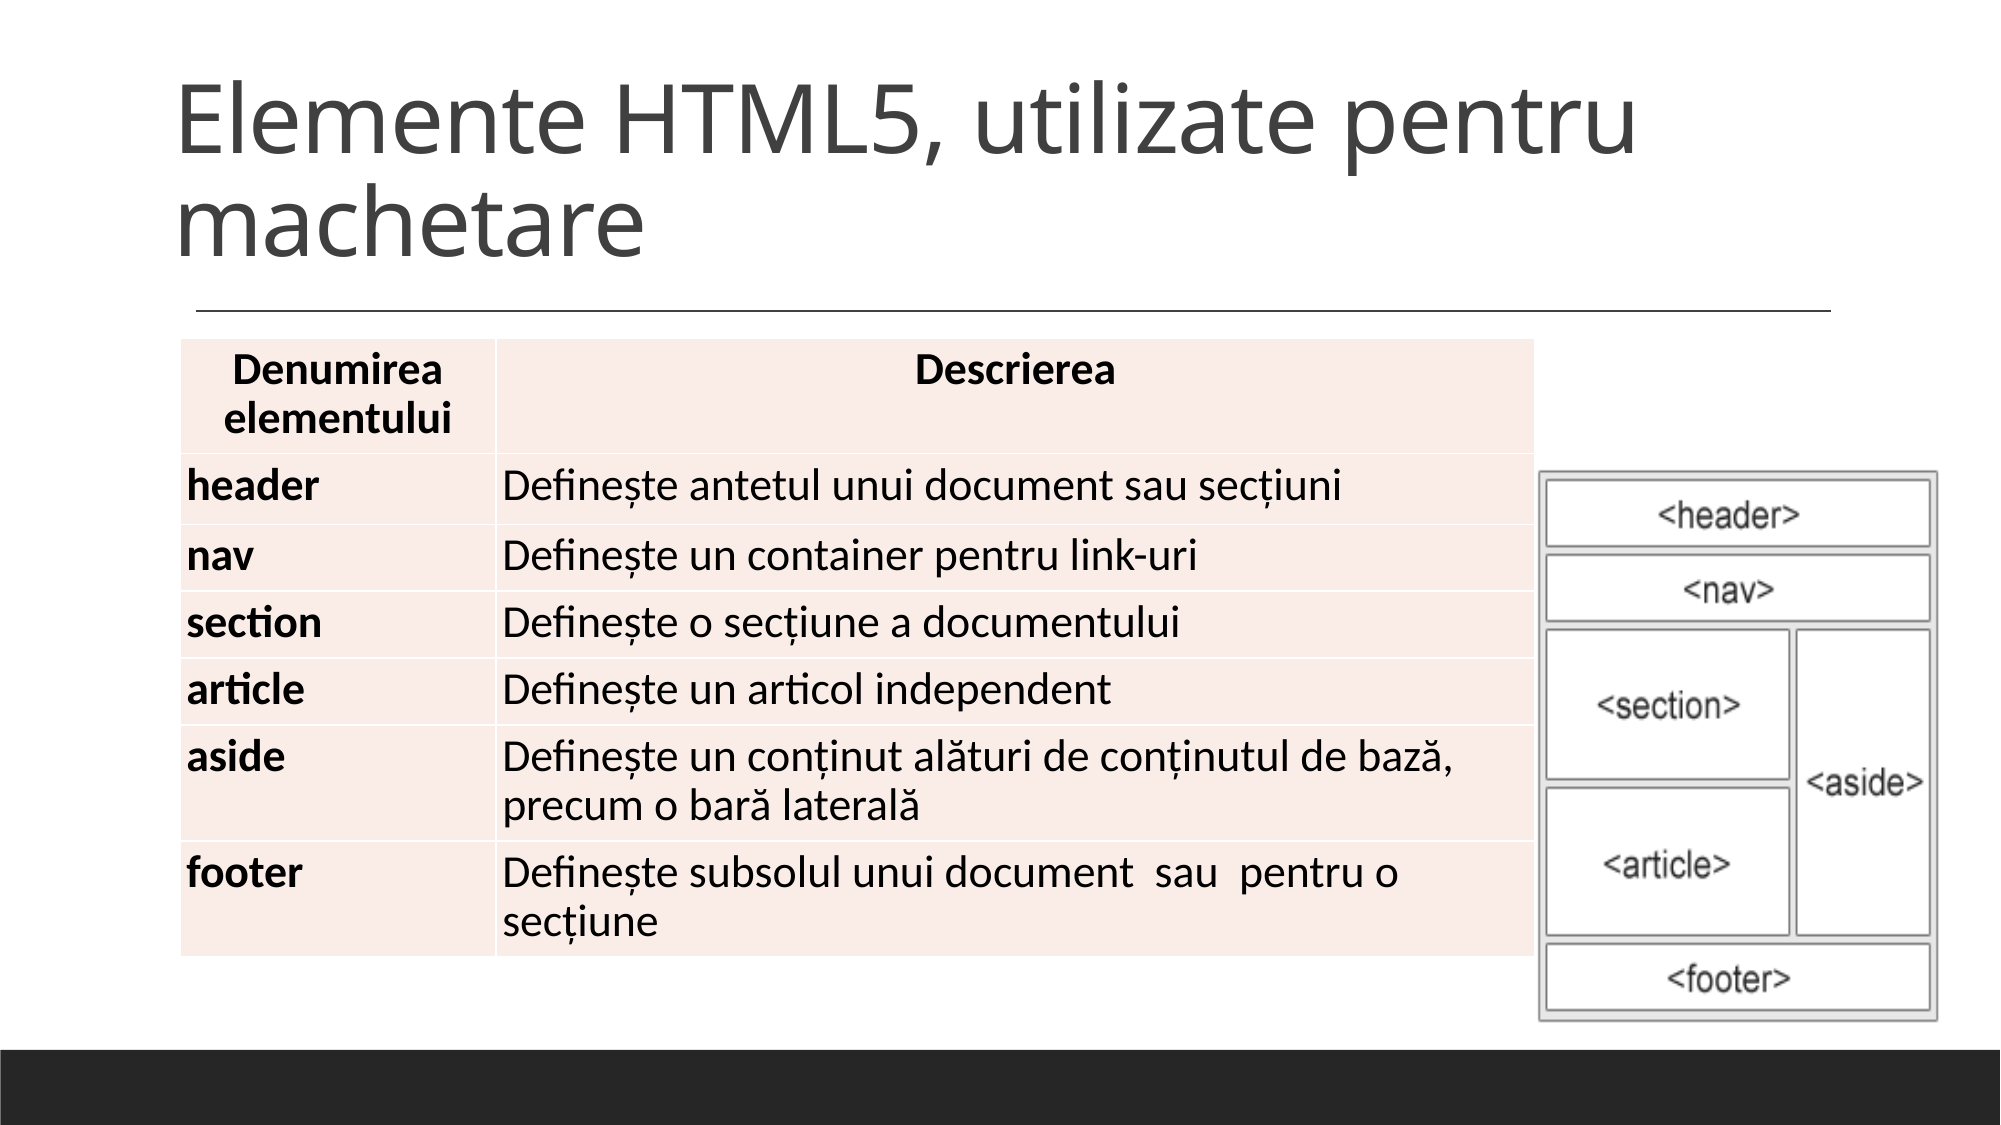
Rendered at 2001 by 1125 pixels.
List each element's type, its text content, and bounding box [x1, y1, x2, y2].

table_cell nav [181, 525, 495, 590]
picture [1534, 455, 1944, 1032]
table_cell Definește un articol independent [497, 659, 1532, 724]
table_cell article [181, 659, 495, 724]
table_header Denumirea elementului [181, 339, 495, 453]
table_cell Definește un conținut alături de conținutul de bază, precum o bară laterală [497, 726, 1532, 840]
table_cell Definește o secțiune a documentului [497, 592, 1532, 657]
table_cell Definește subsolul unui document sau pentru o secțiune [497, 842, 1532, 956]
title Elemente HTML5, utilizate pentru machetare [158, 47, 1873, 285]
table_cell header [181, 454, 495, 524]
table_cell section [181, 592, 495, 657]
table_header Descrierea [497, 339, 1534, 453]
table_cell Definește antetul unui document sau secțiuni [497, 454, 1534, 524]
table_cell footer [181, 842, 495, 956]
table_cell aside [181, 726, 495, 840]
table_cell Definește un container pentru link-uri [497, 525, 1532, 590]
